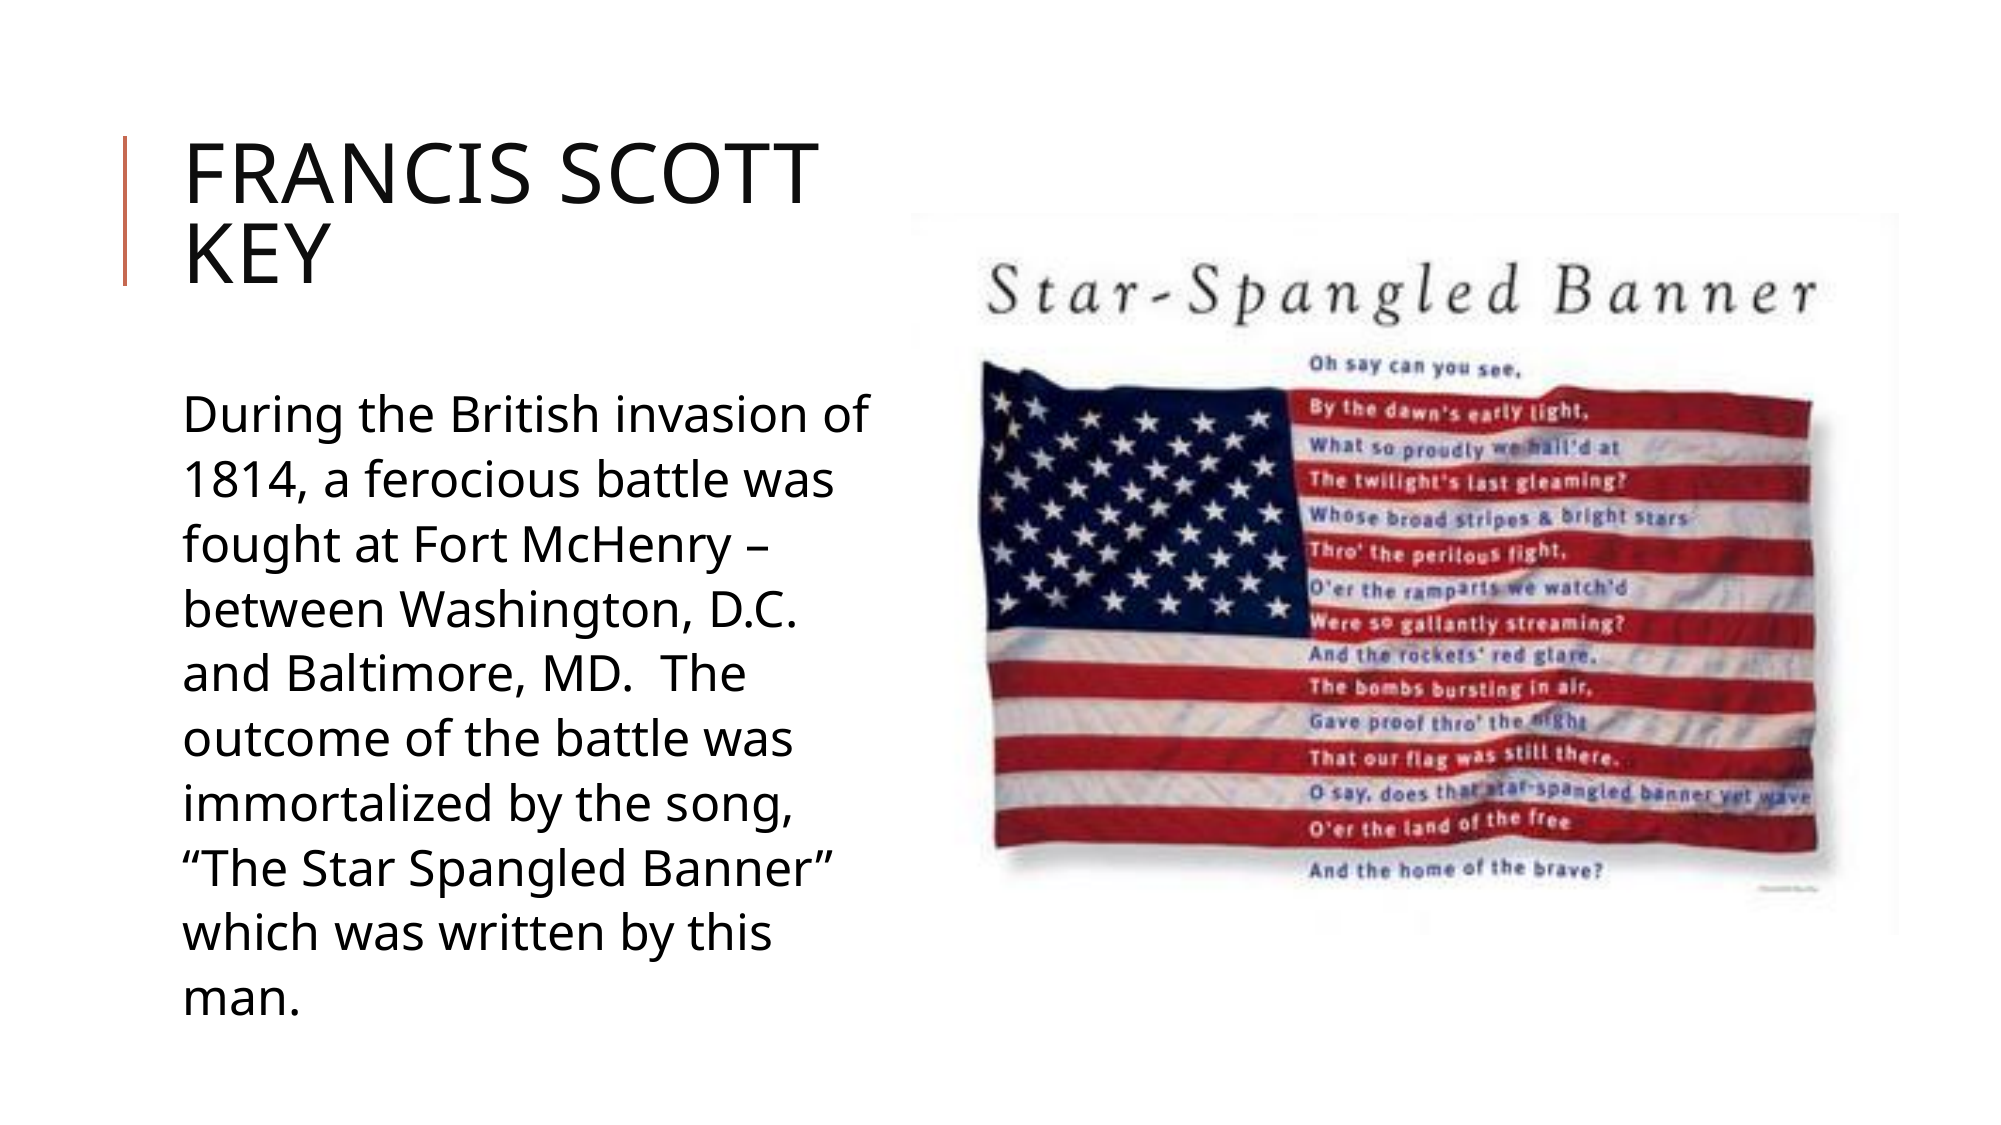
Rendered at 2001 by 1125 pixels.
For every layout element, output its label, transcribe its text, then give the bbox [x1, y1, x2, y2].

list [911, 213, 1899, 936]
title Francis Scott Key [168, 77, 888, 363]
list During the British invasion of 1814, a ferocious battle was fought at Fort McHenry – between Washington, D.C. and Baltimore, MD. The outcome of the battle was immortalized by the song, “The Star Spangled Banner” which was written by this man. [168, 370, 888, 988]
